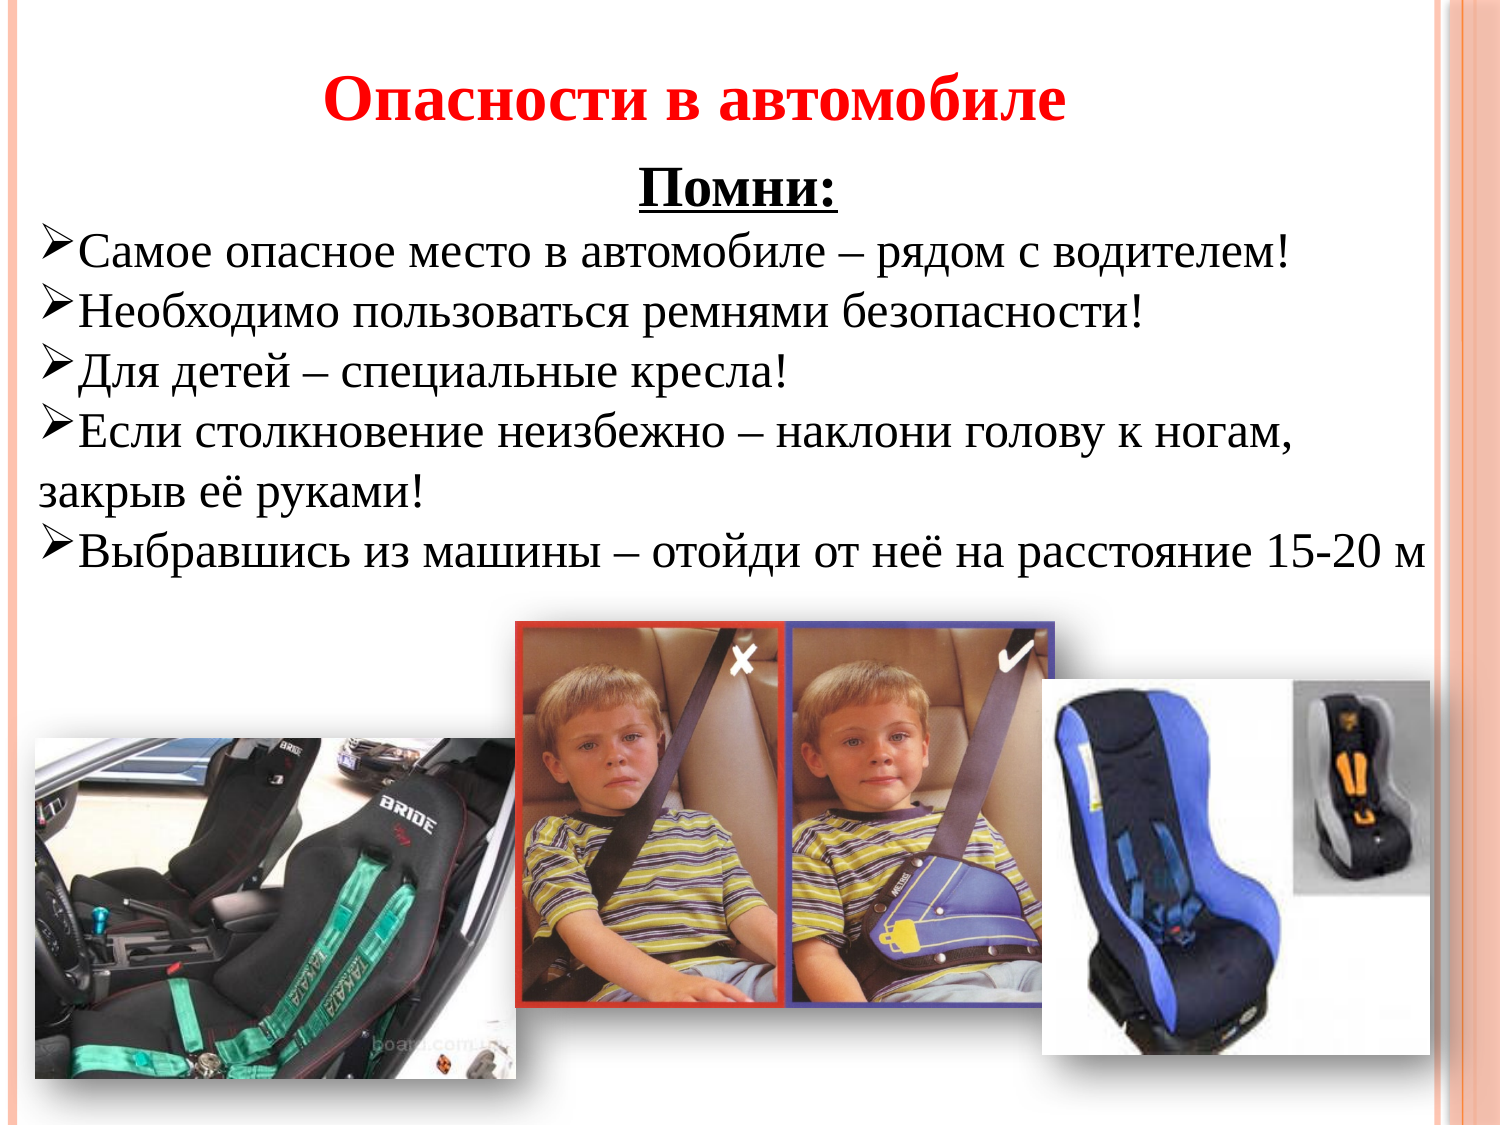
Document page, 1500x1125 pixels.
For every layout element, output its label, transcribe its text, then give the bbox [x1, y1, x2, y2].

text_box Помни: Самое опасное место в автомобиле – рядом с водителем! Необходимо пользоваться ремнями безопасности! Для детей – специальные кресла! Если столкновение неизбежно – наклони голову к ногам, закрыв её руками! Выбравшись из машины – отойди от неё на расстояние 15-20 м [23, 140, 1454, 586]
picture [34, 620, 1431, 1079]
text_box Опасности в автомобиле [269, 46, 1122, 140]
